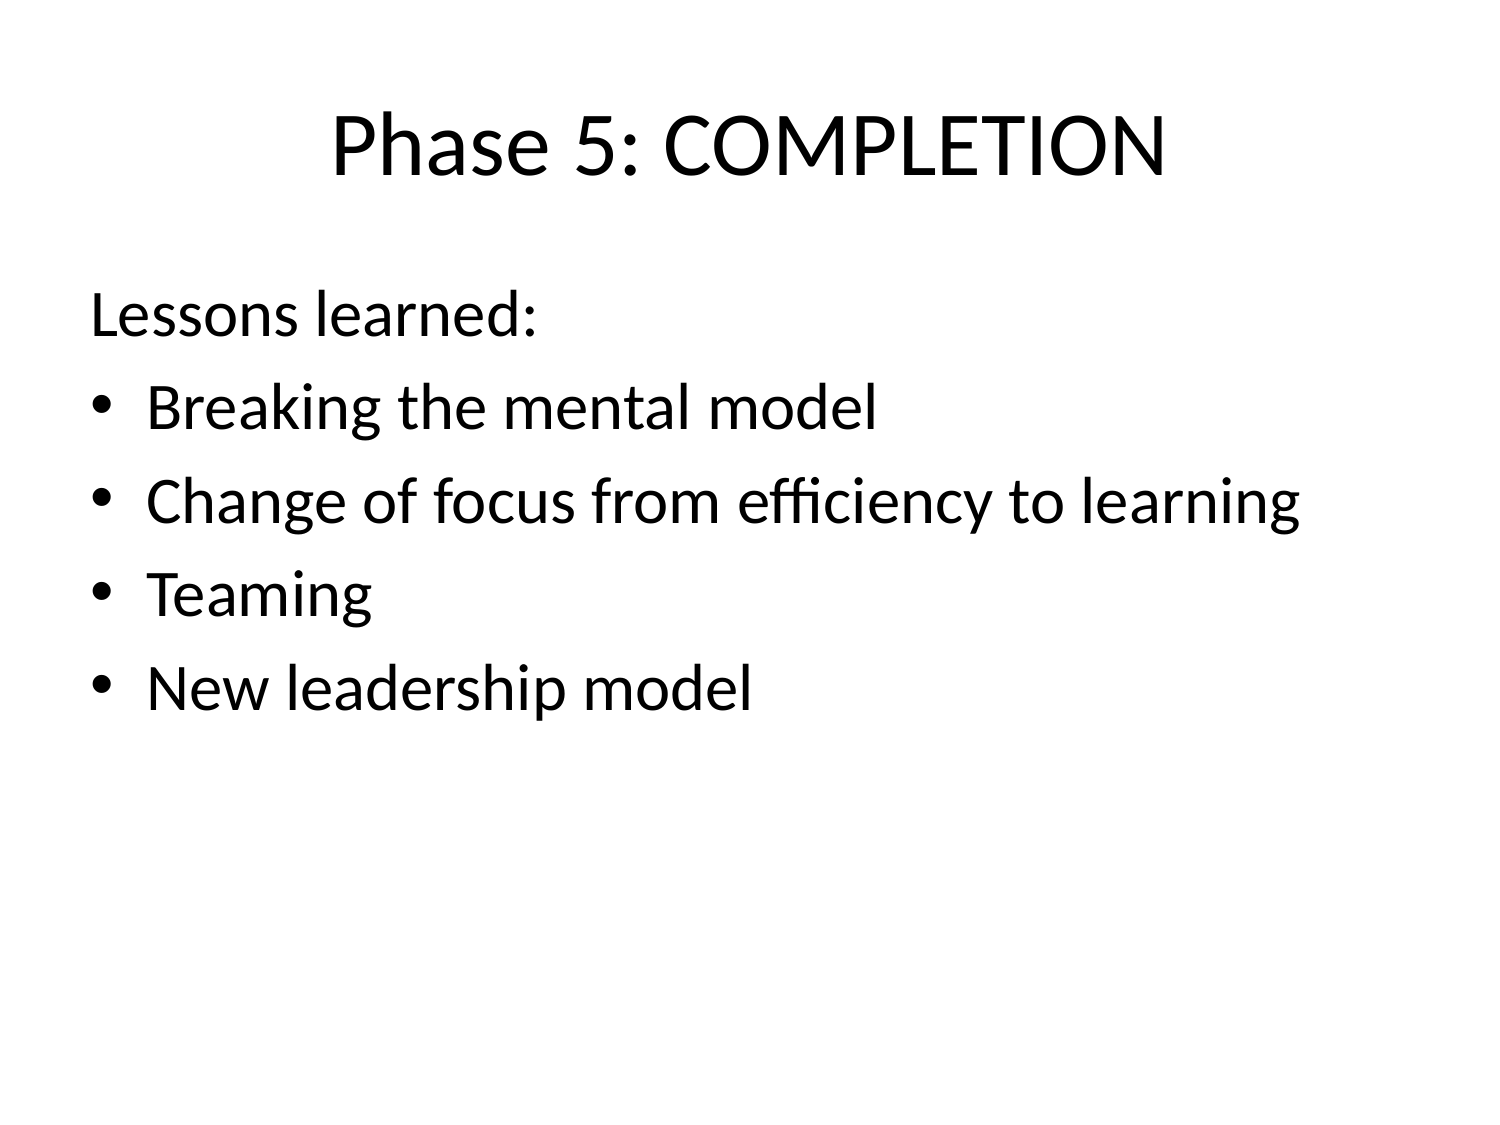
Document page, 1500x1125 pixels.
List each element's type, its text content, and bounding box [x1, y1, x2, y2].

title Phase 5: COMPLETION [75, 45, 1425, 233]
list Lessons learned: Breaking the mental model Change of focus from efficiency to learning Teaming New leadership model [75, 262, 1425, 1005]
